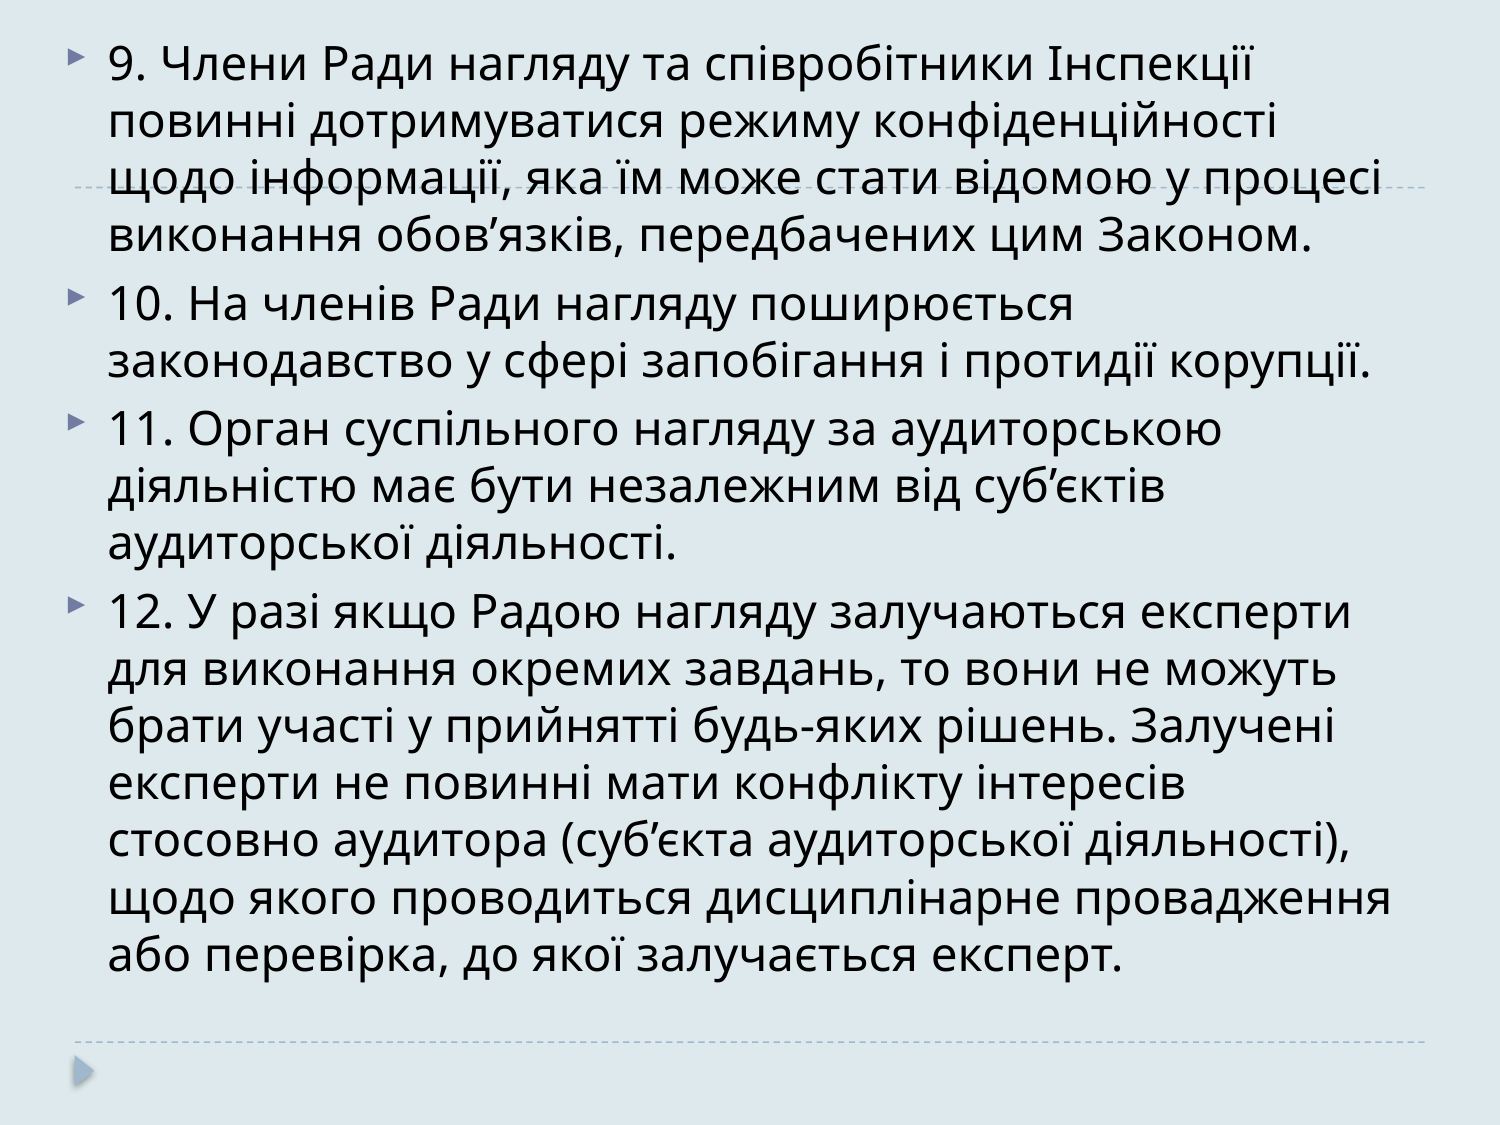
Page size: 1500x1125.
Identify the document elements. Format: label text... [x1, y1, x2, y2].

list 9. Члени Ради нагляду та співробітники Інспекції повинні дотримуватися режиму конфіденційності щодо інформації, яка їм може стати відомою у процесі виконання обов’язків, передбачених цим Законом. 10. На членів Ради нагляду поширюється законодавство у сфері запобігання і протидії корупції. 11. Орган суспільного нагляду за аудиторською діяльністю має бути незалежним від суб’єктів аудиторської діяльності. 12. У разі якщо Радою нагляду залучаються експерти для виконання окремих завдань, то вони не можуть брати участі у прийнятті будь-яких рішень. Залучені експерти не повинні мати конфлікту інтересів стосовно аудитора (суб’єкта аудиторської діяльності), щодо якого проводиться дисциплінарне провадження або перевірка, до якої залучається експерт. [50, 24, 1425, 1010]
